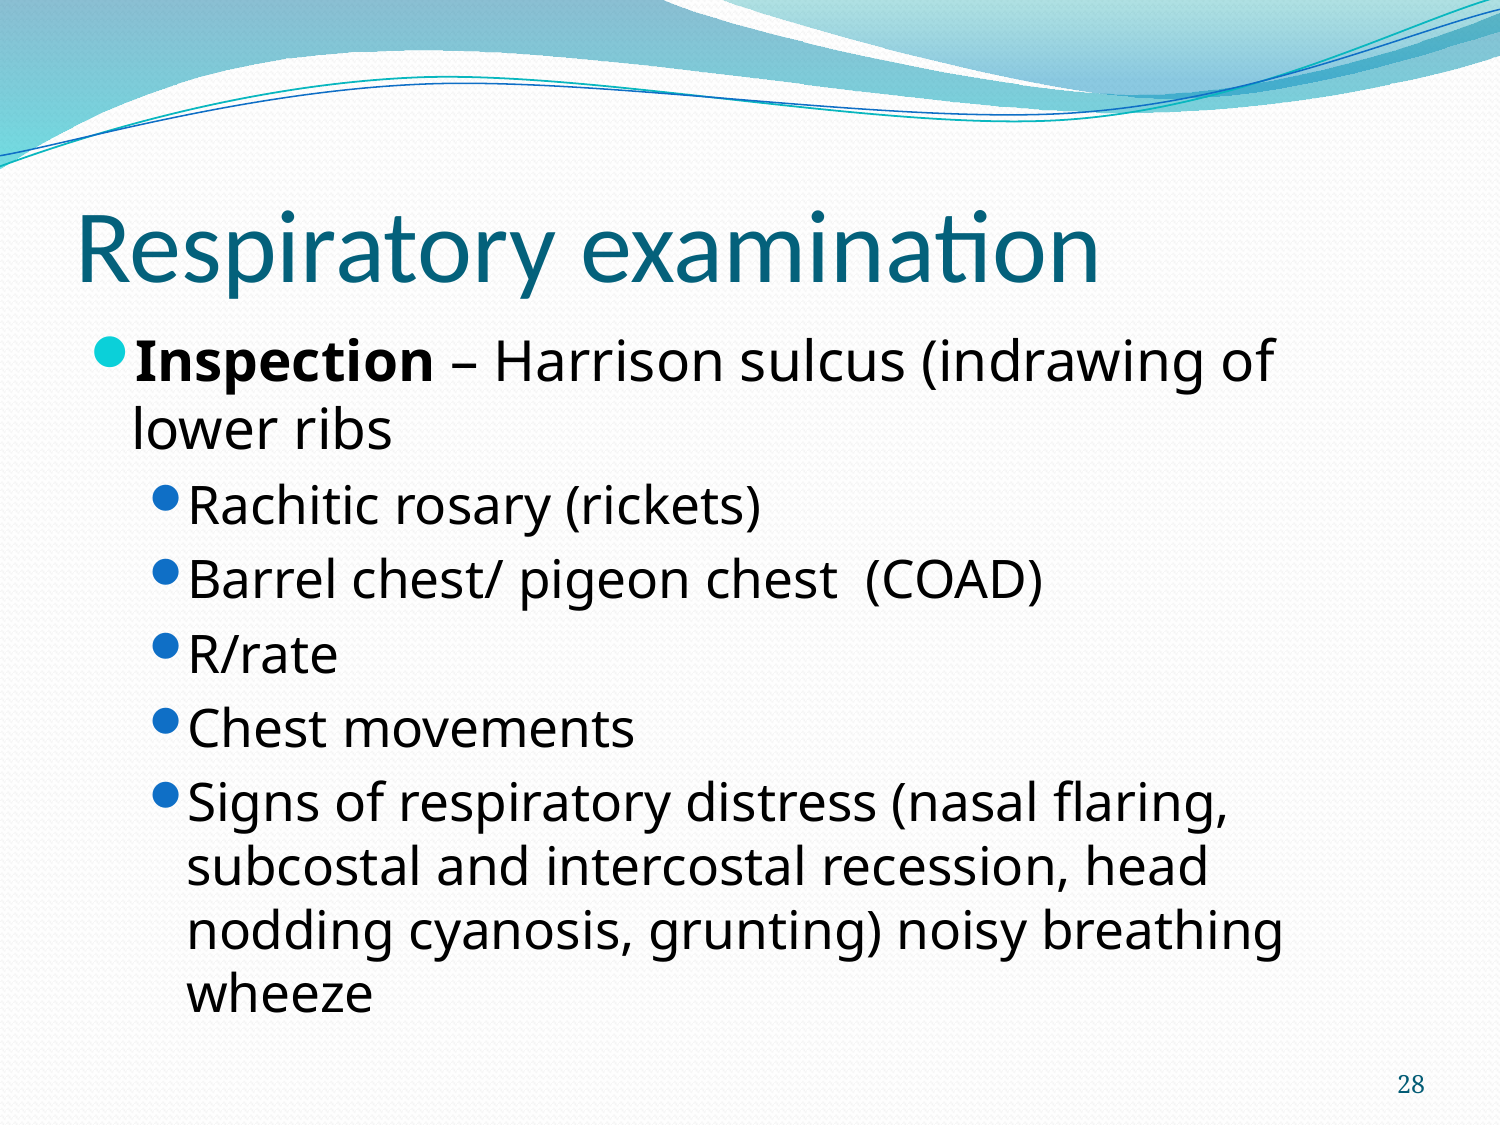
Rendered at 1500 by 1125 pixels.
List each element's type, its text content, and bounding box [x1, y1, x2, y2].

list Inspection – Harrison sulcus (indrawing of lower ribs Rachitic rosary (rickets) Barrel chest/ pigeon chest (COAD) R/rate Chest movements Signs of respiratory distress (nasal flaring, subcostal and intercostal recession, head nodding cyanosis, grunting) noisy breathing wheeze [75, 317, 1425, 1038]
slide_number 28 [1299, 1042, 1425, 1103]
title Respiratory examination [75, 115, 1425, 303]
